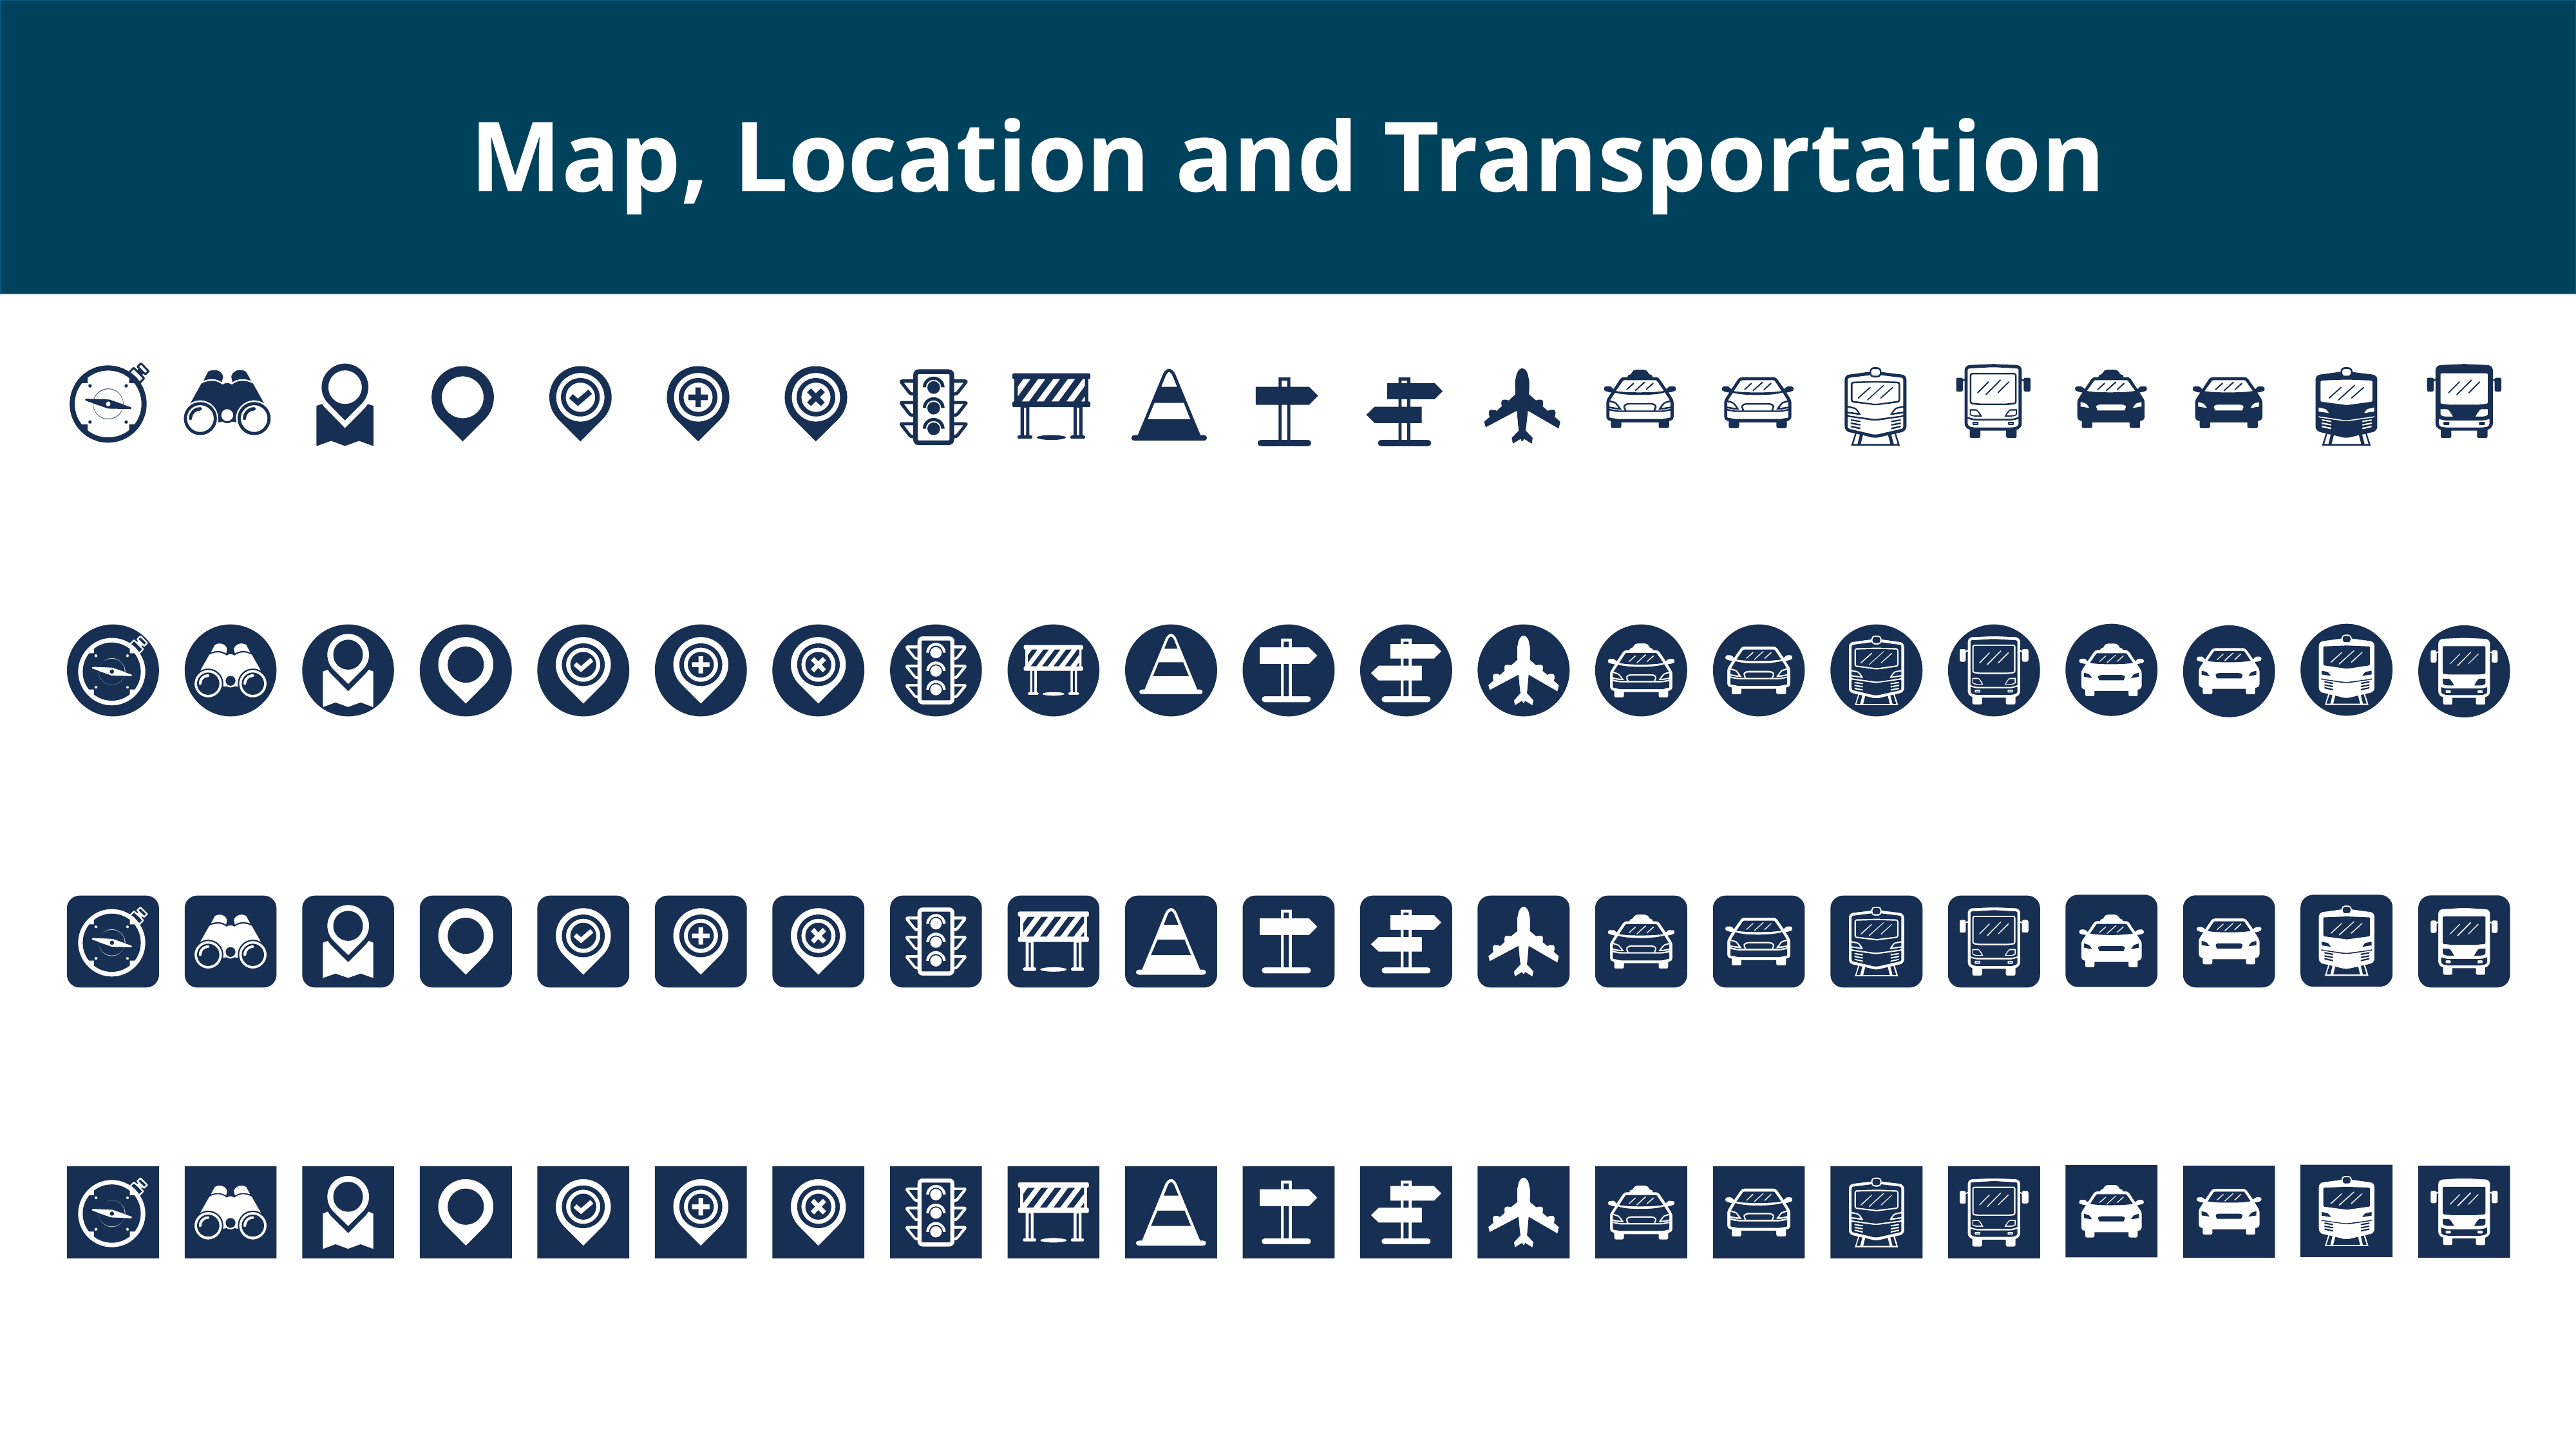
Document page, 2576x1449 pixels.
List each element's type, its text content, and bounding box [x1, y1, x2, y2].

text_box [1242, 895, 1335, 988]
text_box [1242, 624, 1335, 717]
text_box [1007, 624, 1100, 717]
text_box [2300, 1164, 2393, 1257]
text_box [1125, 1166, 1217, 1259]
text_box [1712, 1166, 1805, 1259]
text_box [2300, 623, 2393, 716]
text_box [772, 895, 865, 988]
text_box [772, 1166, 865, 1259]
text_box [1830, 624, 1923, 717]
text_box [1484, 368, 1560, 444]
text_box [1131, 368, 1208, 441]
text_box [1359, 895, 1452, 988]
text_box [184, 370, 271, 435]
text_box [1712, 895, 1805, 988]
text_box [2183, 895, 2275, 988]
text_box [890, 1166, 982, 1259]
text_box [2065, 1165, 2158, 1258]
text_box [537, 895, 630, 988]
text_box [2418, 1166, 2510, 1258]
text_box [184, 624, 277, 717]
text_box [184, 1166, 277, 1259]
text_box [1721, 377, 1794, 428]
text_box [2427, 364, 2502, 439]
text_box [1477, 1166, 1570, 1259]
title Map, Location and Transportation [223, 90, 2353, 215]
text_box [2183, 1166, 2275, 1258]
text_box [1844, 367, 1907, 446]
text_box [1359, 1166, 1452, 1259]
text_box [1125, 895, 1217, 988]
text_box [2065, 623, 2158, 716]
text_box [66, 624, 159, 717]
text_box [537, 624, 630, 717]
text_box [890, 624, 982, 717]
text_box [1595, 1166, 1687, 1259]
text_box [302, 624, 394, 717]
text_box [667, 366, 730, 442]
text_box [1830, 895, 1923, 988]
text_box [549, 366, 612, 442]
text_box [1830, 1166, 1923, 1259]
text_box [419, 624, 512, 717]
text_box [431, 366, 494, 442]
text_box [2315, 367, 2378, 446]
text_box [1595, 624, 1687, 717]
text_box [1956, 364, 2031, 439]
text_box [1477, 624, 1570, 717]
text_box [321, 363, 368, 421]
text_box [2418, 895, 2510, 988]
text_box [1947, 895, 2040, 988]
text_box [1007, 1166, 1100, 1259]
text_box [1712, 624, 1805, 717]
text_box [1255, 377, 1318, 446]
text_box [654, 1166, 747, 1259]
text_box [2065, 895, 2158, 987]
text_box [654, 624, 747, 717]
text_box [66, 895, 159, 988]
text_box [890, 895, 982, 988]
text_box [302, 895, 394, 988]
text_box [1477, 895, 1570, 988]
text_box [1125, 624, 1217, 717]
text_box [2075, 370, 2147, 428]
text_box [302, 1166, 394, 1259]
text_box [1007, 895, 1100, 988]
text_box [2183, 625, 2275, 717]
text_box [2418, 625, 2510, 718]
text_box [184, 895, 277, 988]
text_box [2193, 377, 2265, 428]
text_box [654, 895, 747, 988]
text_box [419, 1166, 512, 1259]
text_box [66, 1166, 159, 1259]
text_box [1947, 1166, 2040, 1259]
text_box [70, 363, 150, 443]
text_box [784, 366, 848, 442]
text_box [1012, 373, 1091, 439]
text_box [1242, 1166, 1335, 1259]
text_box [1359, 624, 1452, 717]
text_box [419, 895, 512, 988]
text_box [1366, 377, 1443, 446]
text_box [772, 624, 865, 717]
text_box [1595, 895, 1687, 988]
text_box [1604, 370, 1676, 428]
text_box [2300, 895, 2393, 987]
text_box [1947, 624, 2040, 717]
text_box [537, 1166, 630, 1259]
text_box [900, 369, 968, 446]
text_box [1036, 435, 1066, 440]
text_box [316, 404, 374, 446]
